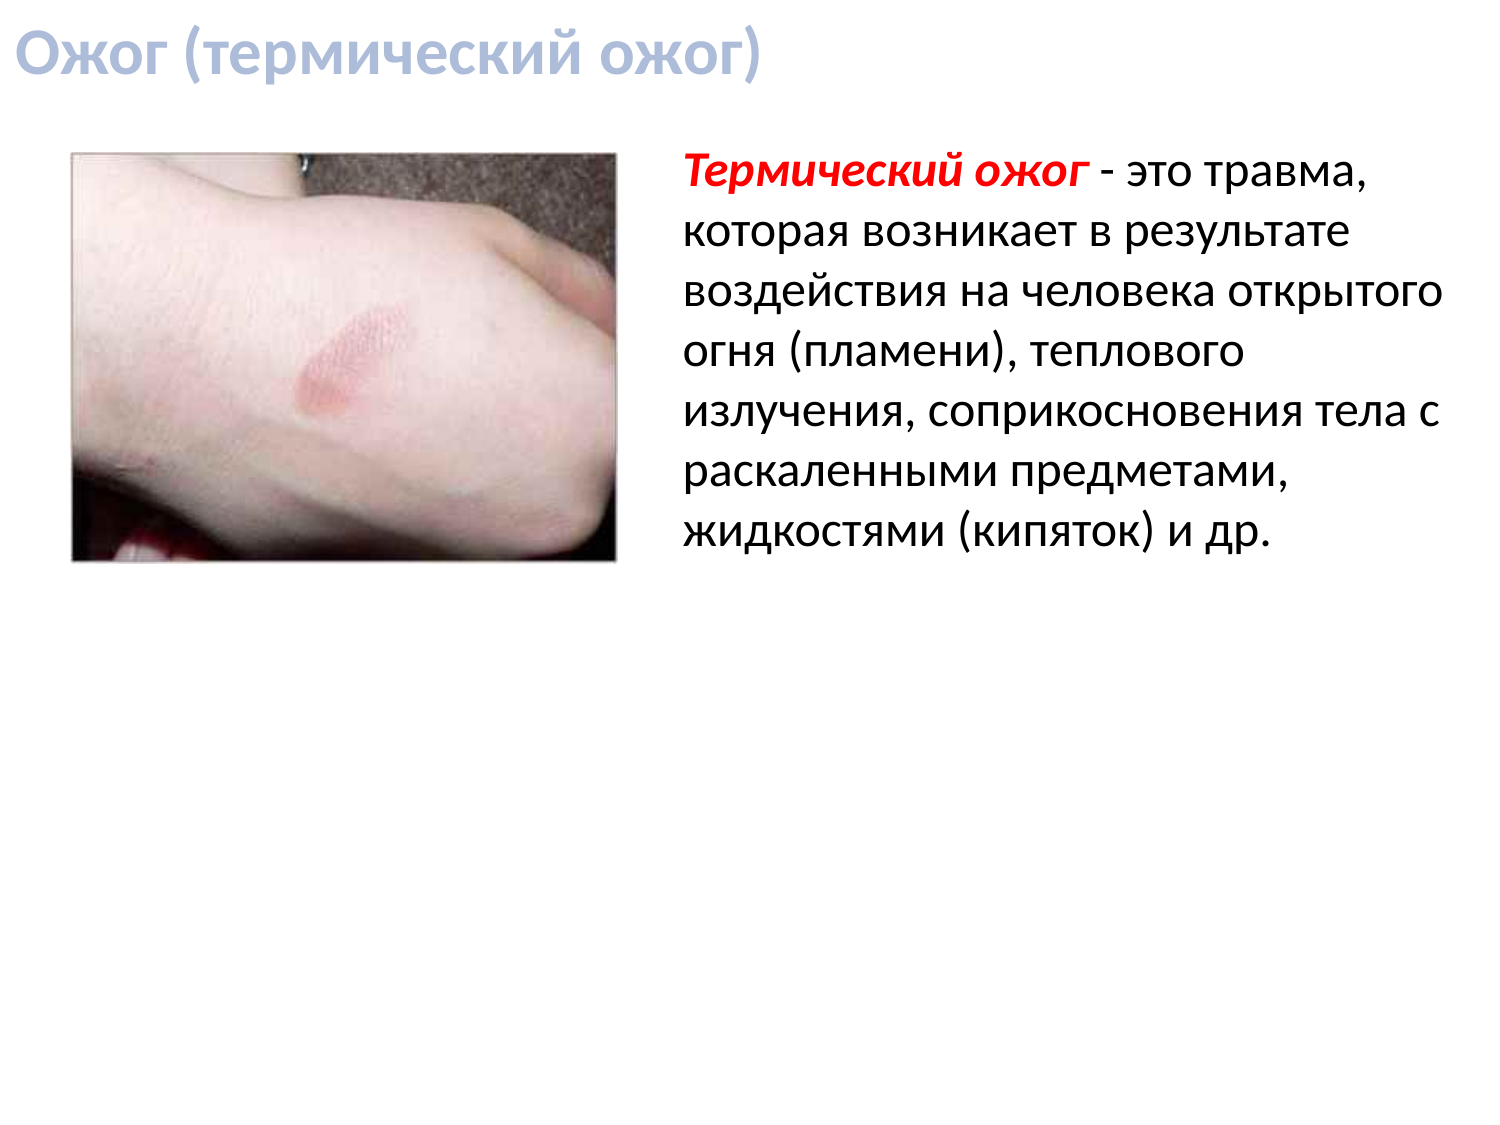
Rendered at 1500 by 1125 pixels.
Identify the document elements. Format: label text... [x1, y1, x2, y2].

text_box Термический ожог - это травма, которая возникает в результате воздействия на человека открытого огня (пламени), теплового излучения, соприкосновения тела с раскаленными предметами, жидкостями (кипяток) и др. [667, 128, 1465, 624]
picture [70, 152, 618, 564]
text_box Ожог (термический ожог) [0, 0, 1500, 95]
